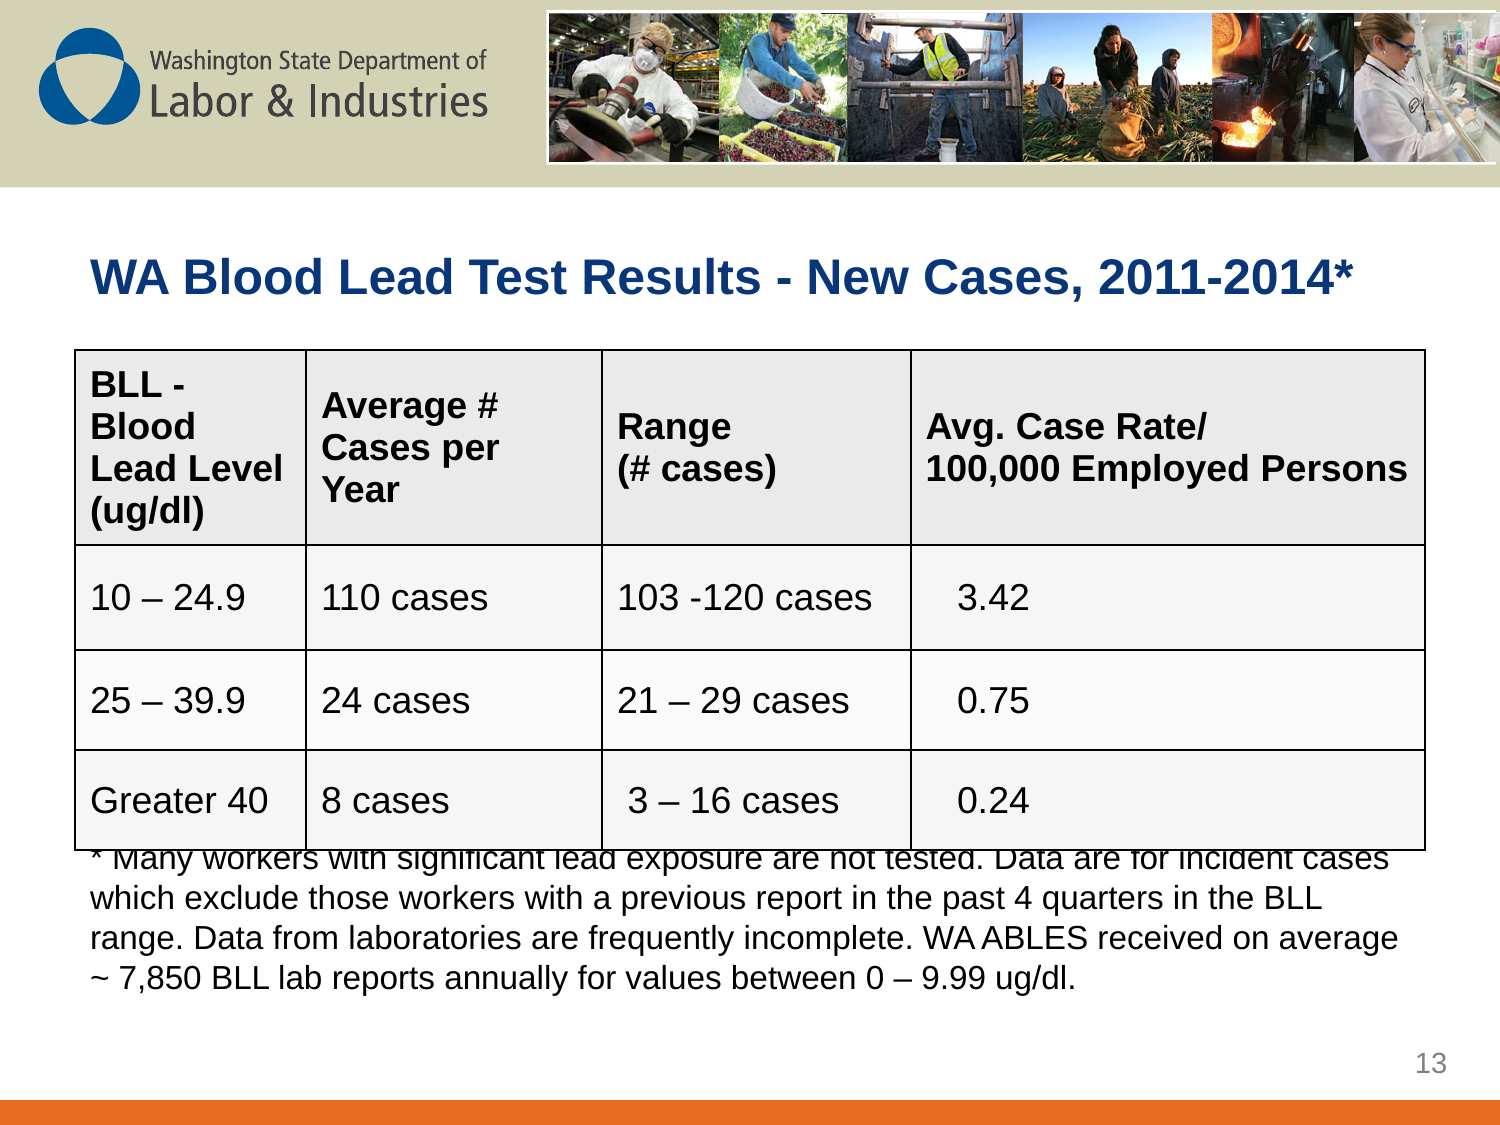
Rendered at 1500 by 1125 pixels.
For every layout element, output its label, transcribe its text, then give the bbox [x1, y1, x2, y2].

text_box 13 [1399, 1037, 1475, 1088]
table_cell 8 cases [307, 751, 601, 849]
table_cell 0.24 [912, 751, 1424, 849]
table_header Average # Cases per Year [307, 351, 601, 544]
table_header Avg. Case Rate/ 100,000 Employed Persons [912, 351, 1424, 544]
table_cell 24 cases [307, 651, 601, 749]
table_cell 0.75 [912, 651, 1424, 749]
list WA Blood Lead Test Results - New Cases, 2011-2014* * Many workers with significant lead exposure are not tested. Data are for incident cases which exclude those workers with a previous report in the past 4 quarters in the BLL range. Data from laboratories are frequently incomplete. WA ABLES received on average ~ 7,850 BLL lab reports annually for values between 0 – 9.99 ug/dl. [75, 851, 1425, 1068]
table_cell 3 – 16 cases [603, 751, 910, 849]
table_header BLL - Blood Lead Level (ug/dl) [76, 351, 305, 544]
table_cell 3.42 [912, 546, 1424, 649]
list WA Blood Lead Test Results - New Cases, 2011-2014* * Many workers with significant lead exposure are not tested. Data are for incident cases which exclude those workers with a previous report in the past 4 quarters in the BLL range. Data from laboratories are frequently incomplete. WA ABLES received on average ~ 7,850 BLL lab reports annually for values between 0 – 9.99 ug/dl. [75, 237, 1425, 349]
table_cell Greater 40 [76, 751, 305, 849]
table_header Range (# cases) [603, 351, 910, 544]
table_cell 21 – 29 cases [603, 651, 910, 749]
table_cell 110 cases [307, 546, 601, 649]
table_cell 10 – 24.9 [76, 546, 305, 649]
table_cell 103 -120 cases [603, 546, 910, 649]
picture [549, 12, 1500, 162]
table_cell 25 – 39.9 [76, 651, 305, 749]
